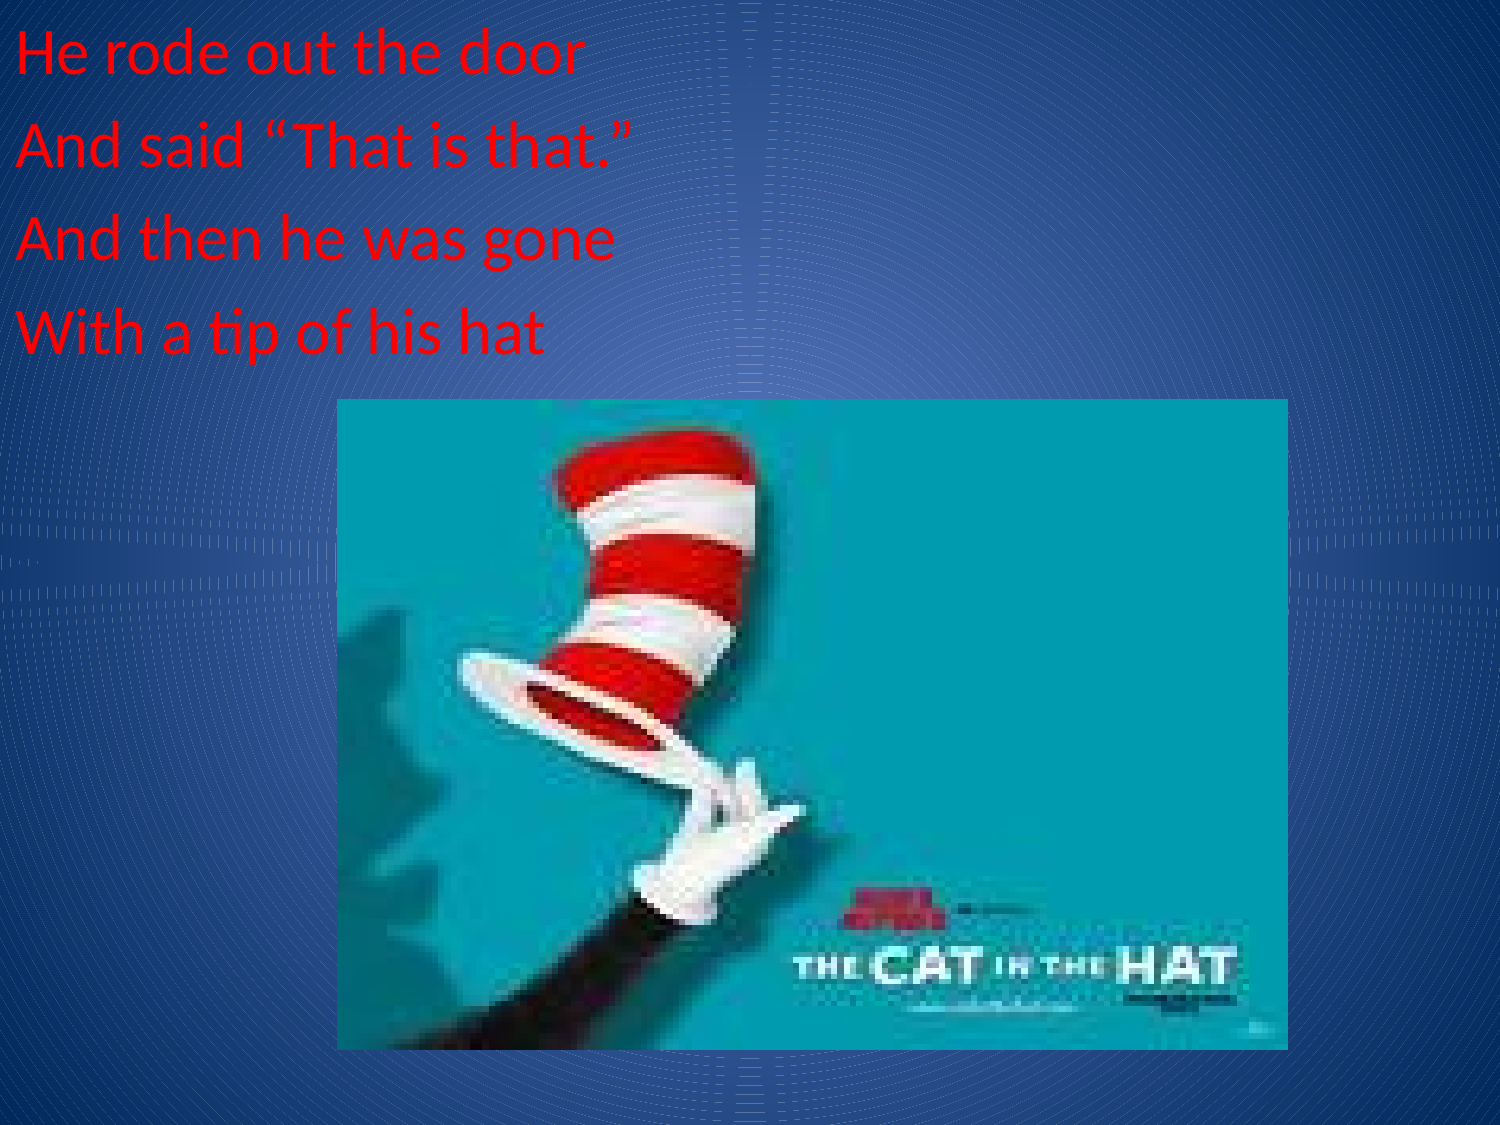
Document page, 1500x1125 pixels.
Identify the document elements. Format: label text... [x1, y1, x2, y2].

picture [337, 399, 1288, 1051]
list He rode out the door And said “That is that.” And then he was gone With a tip of his hat [0, 0, 675, 388]
